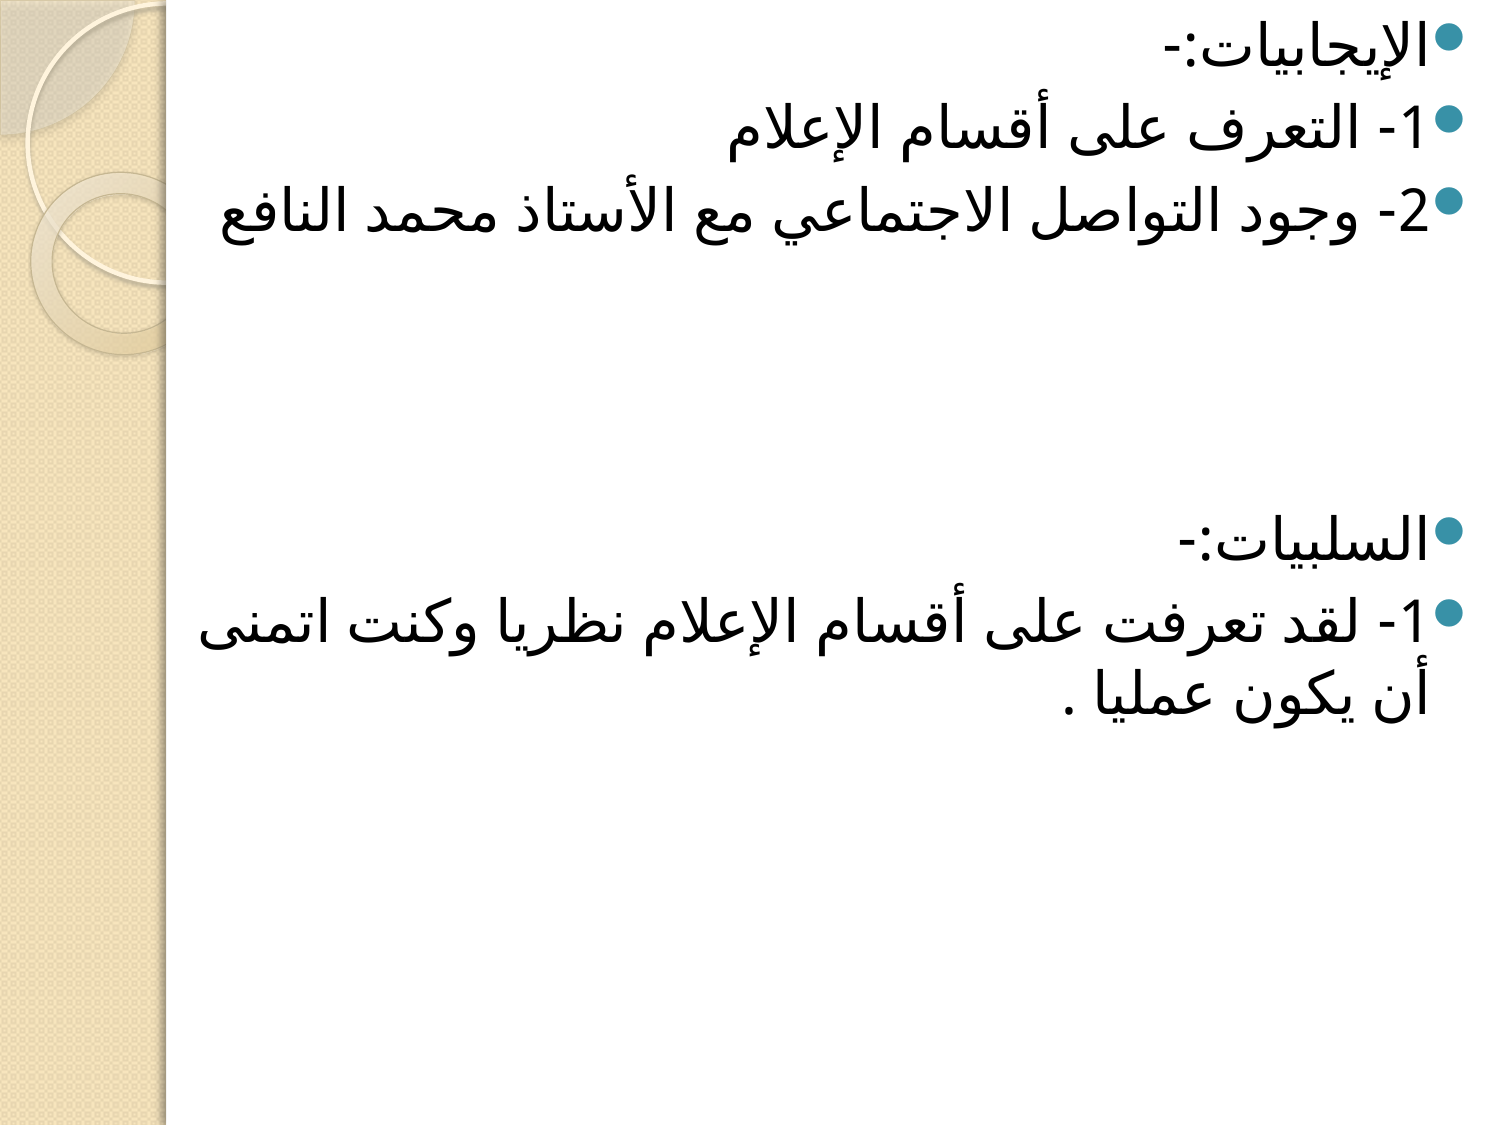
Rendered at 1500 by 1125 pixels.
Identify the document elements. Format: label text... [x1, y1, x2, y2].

list الإيجابيات:- 1- التعرف على أقسام الإعلام 2- وجود التواصل الاجتماعي مع الأستاذ محمد النافع السلبيات:- 1- لقد تعرفت على أقسام الإعلام نظريا وكنت اتمنى أن يكون عمليا . [171, 0, 1500, 788]
